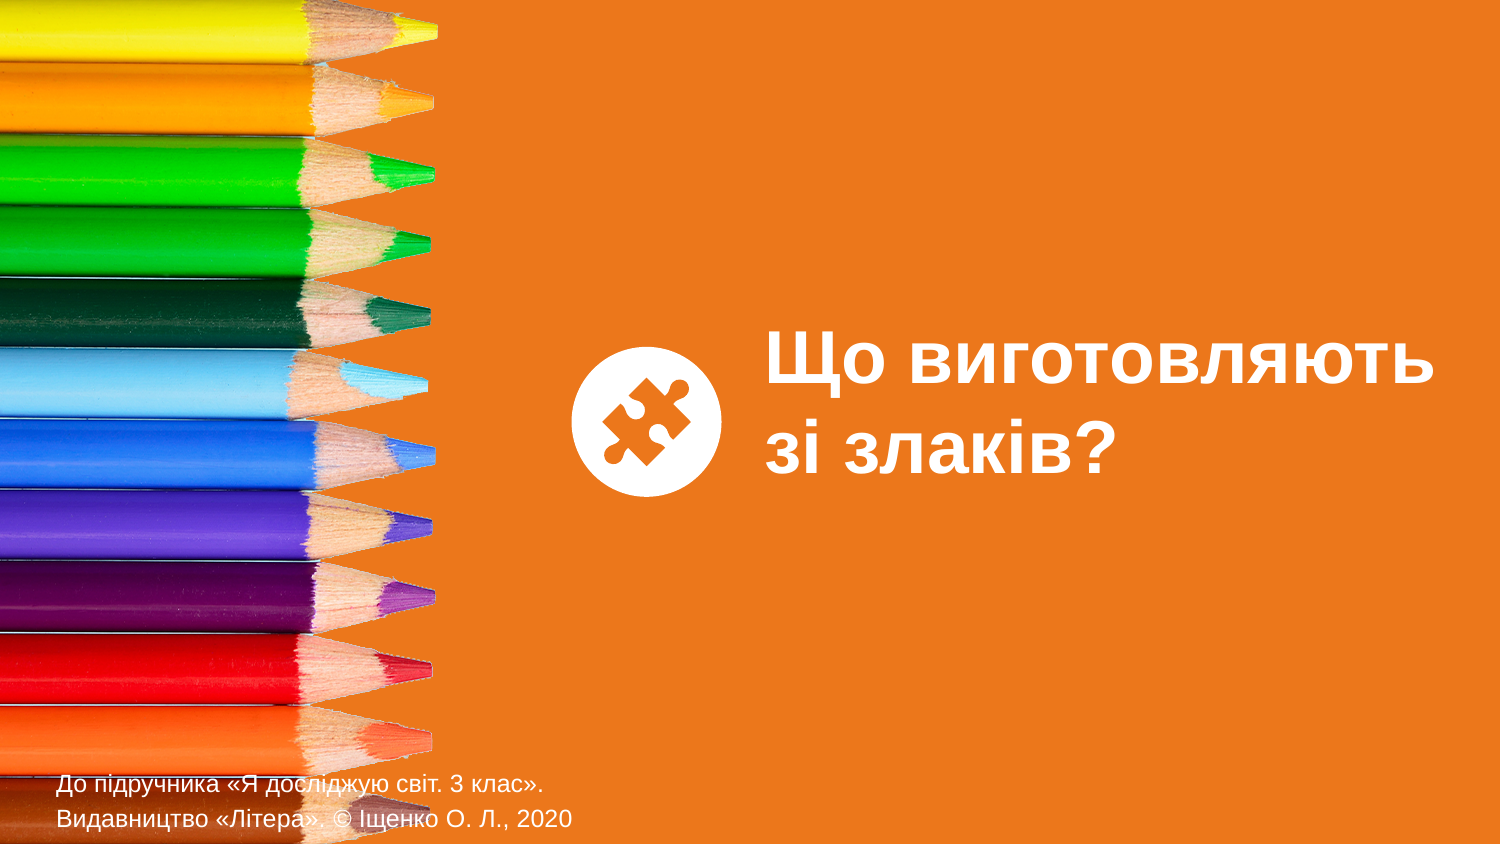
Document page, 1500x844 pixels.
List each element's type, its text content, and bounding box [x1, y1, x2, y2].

list До підручника «Я досліджую світ. 3 клас». Видавництво «Літера». © Іщенко О. Л., 2020 [41, 776, 792, 824]
list Що виготовляють зі злаків? [750, 351, 1500, 446]
picture [0, 0, 438, 844]
text_box [569, 344, 724, 499]
text_box [600, 375, 693, 469]
